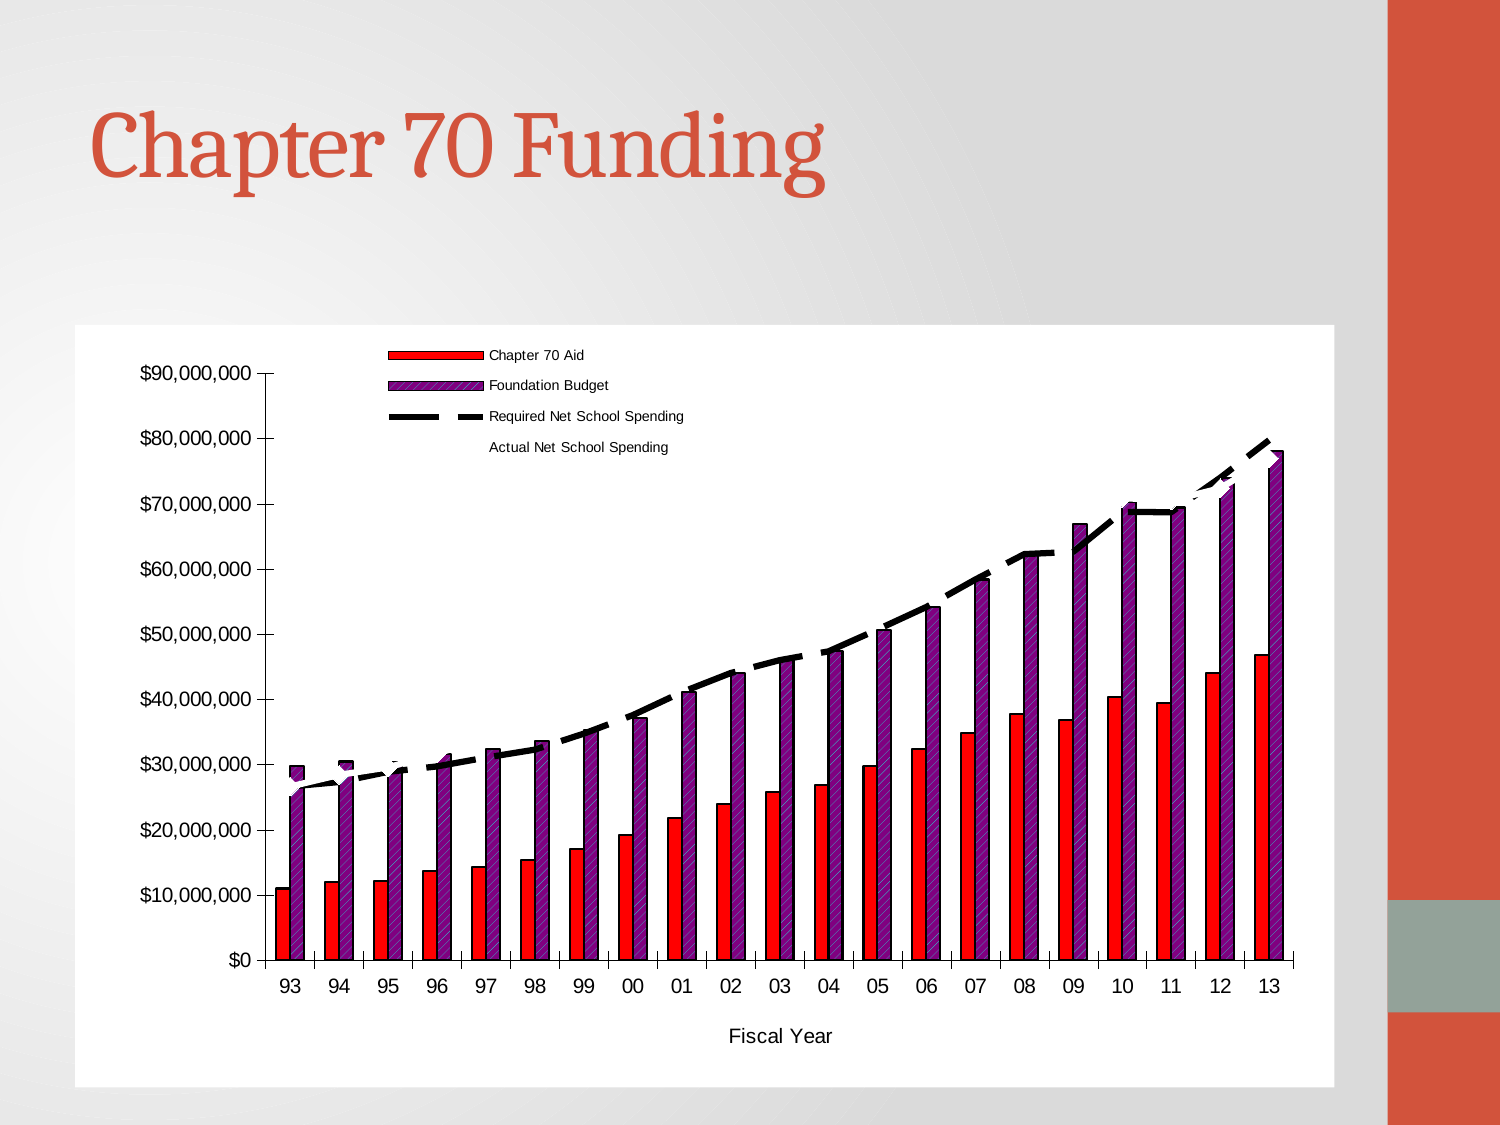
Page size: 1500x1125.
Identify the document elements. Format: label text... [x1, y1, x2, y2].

chart [74, 324, 1335, 1088]
title Chapter 70 Funding [75, 45, 1325, 233]
